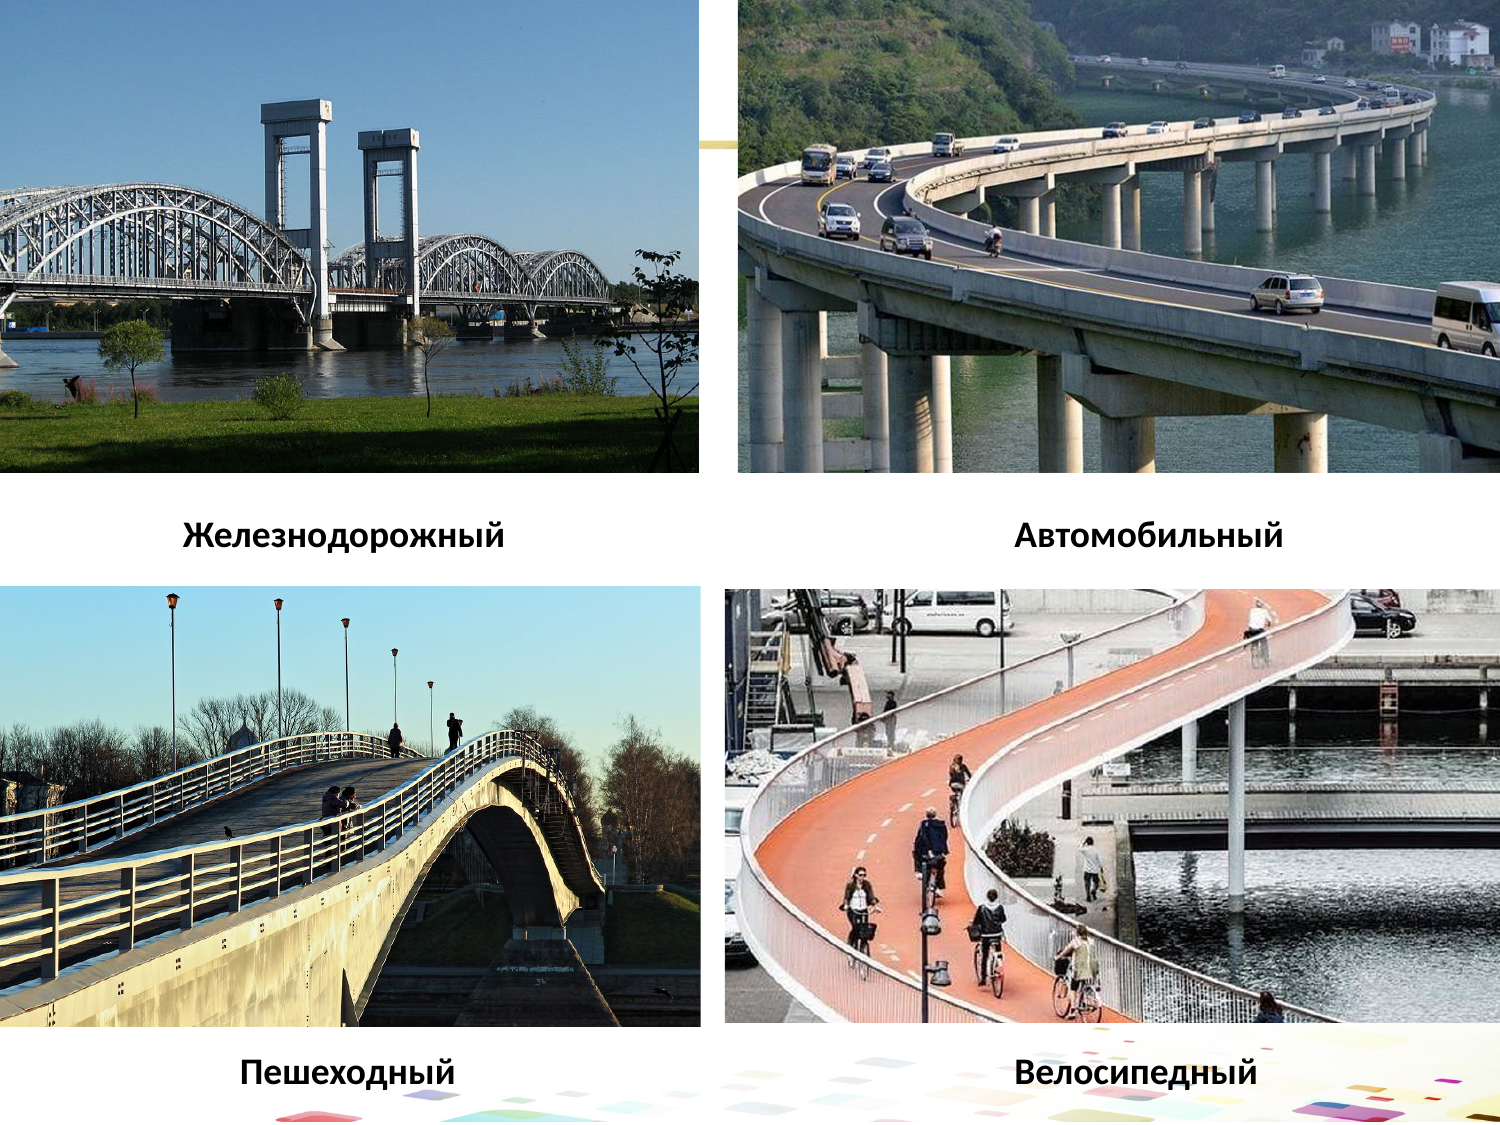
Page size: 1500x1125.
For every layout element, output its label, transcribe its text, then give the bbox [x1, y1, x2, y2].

text_box Пешеходный [225, 1039, 480, 1100]
text_box Велосипедный [999, 1039, 1273, 1100]
text_box Железнодорожный [168, 502, 521, 563]
picture [0, 0, 1500, 1122]
text_box Автомобильный [999, 502, 1299, 563]
